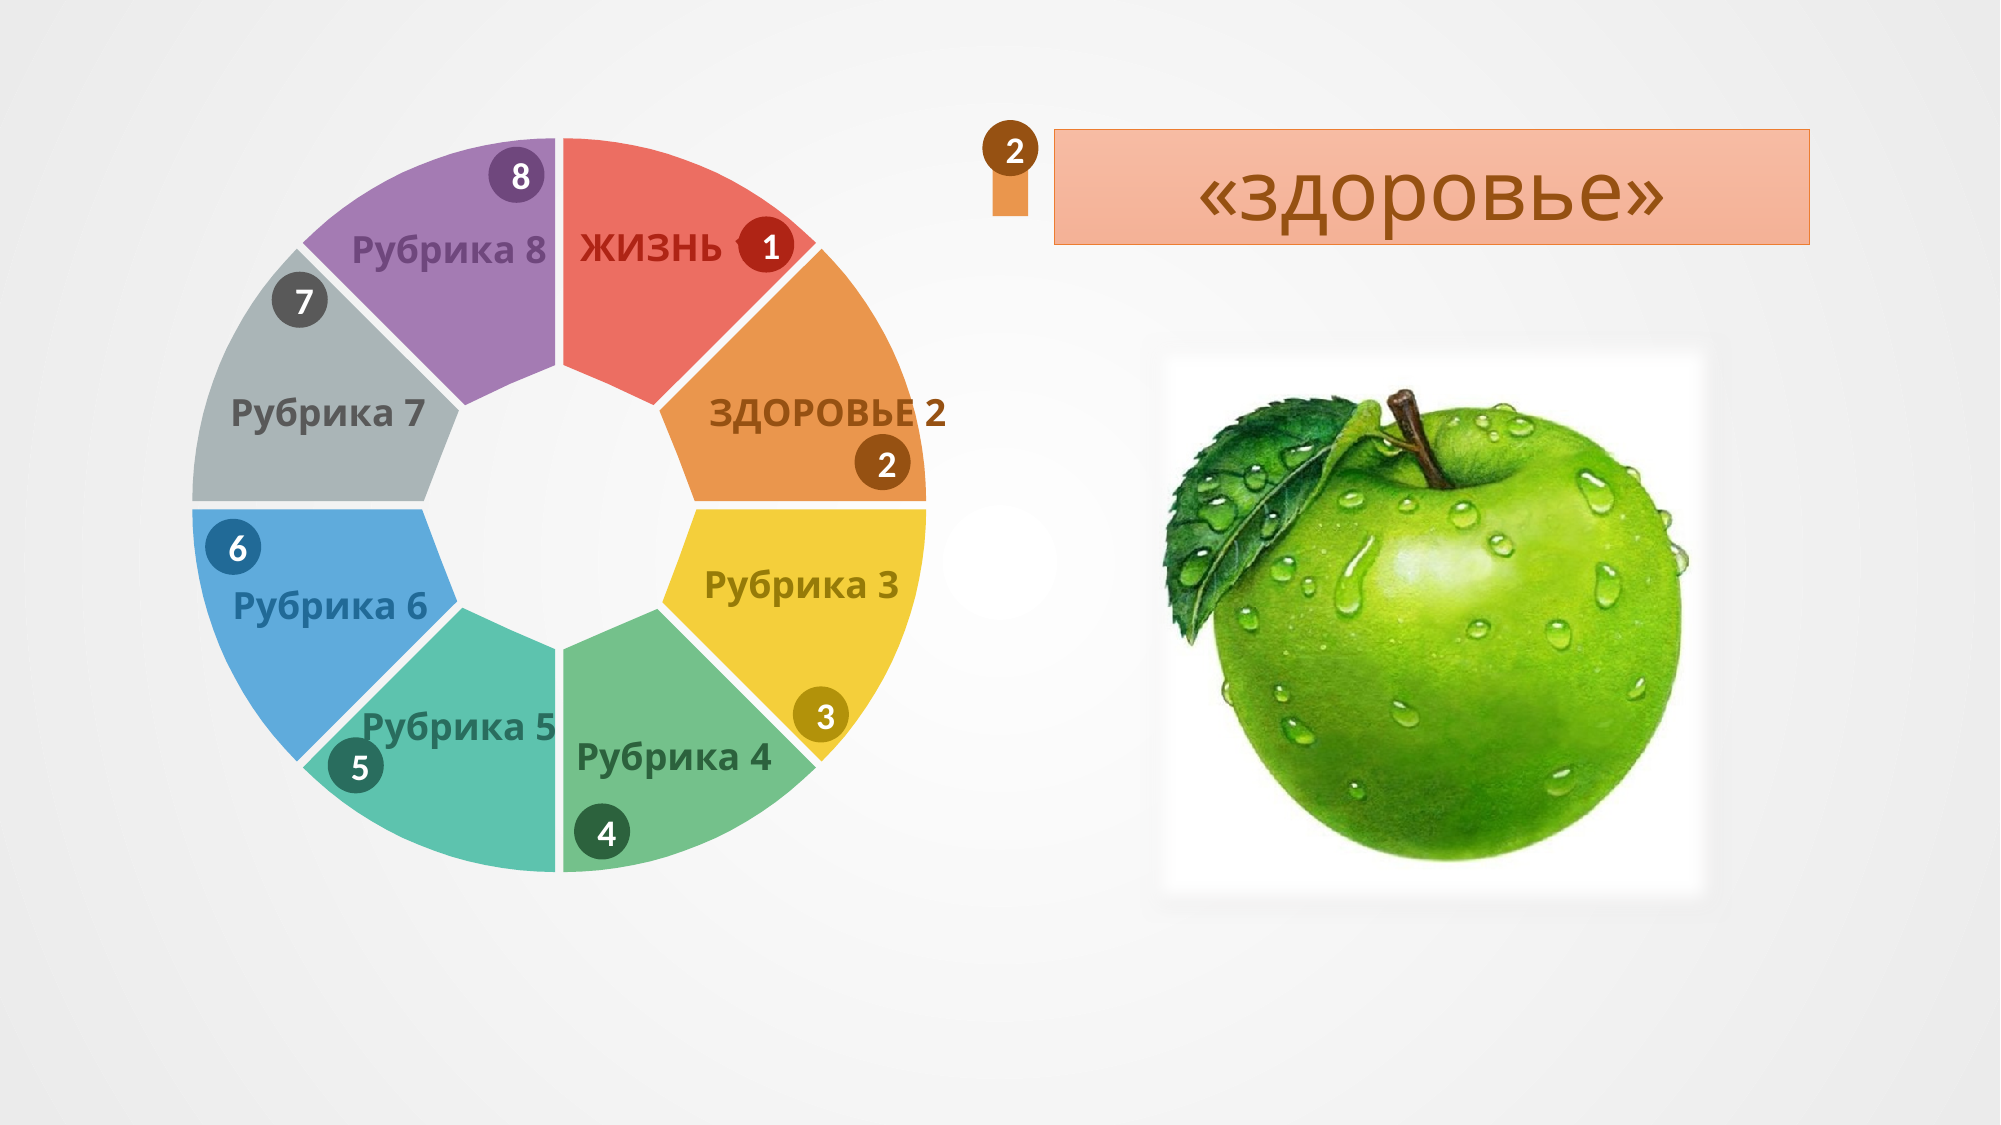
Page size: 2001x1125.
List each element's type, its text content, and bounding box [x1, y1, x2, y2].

text_box ЖИЗНЬ 1 [565, 216, 770, 276]
text_box Рубрика 5 [346, 695, 572, 756]
text_box 6 [205, 518, 262, 574]
text_box 2 [854, 442, 911, 491]
text_box Рубрика 7 [215, 381, 441, 442]
text_box Рубрика 6 [217, 574, 444, 635]
picture [1136, 327, 1728, 920]
text_box 2 [982, 120, 1039, 177]
text_box 1 [770, 216, 795, 273]
text_box [563, 738, 817, 873]
text_box Рубрика 8 [336, 218, 562, 279]
text_box [662, 509, 927, 762]
text_box [302, 724, 556, 873]
text_box [992, 170, 1029, 217]
text_box 3 [792, 686, 849, 743]
text_box Рубрика 4 [561, 725, 787, 786]
text_box [375, 607, 556, 695]
text_box [192, 248, 459, 502]
text_box 7 [271, 271, 328, 328]
text_box [563, 138, 817, 406]
text_box [302, 138, 556, 277]
text_box 4 [574, 803, 631, 860]
text_box 8 [488, 146, 545, 203]
text_box Рубрика 3 [688, 553, 915, 614]
text_box [659, 248, 927, 502]
text_box ЗДОРОВЬЕ 2 [694, 381, 962, 442]
text_box [338, 279, 556, 406]
text_box [563, 608, 774, 725]
text_box [192, 509, 458, 762]
text_box 5 [327, 739, 384, 794]
text_box «здоровье» [1054, 129, 1810, 245]
